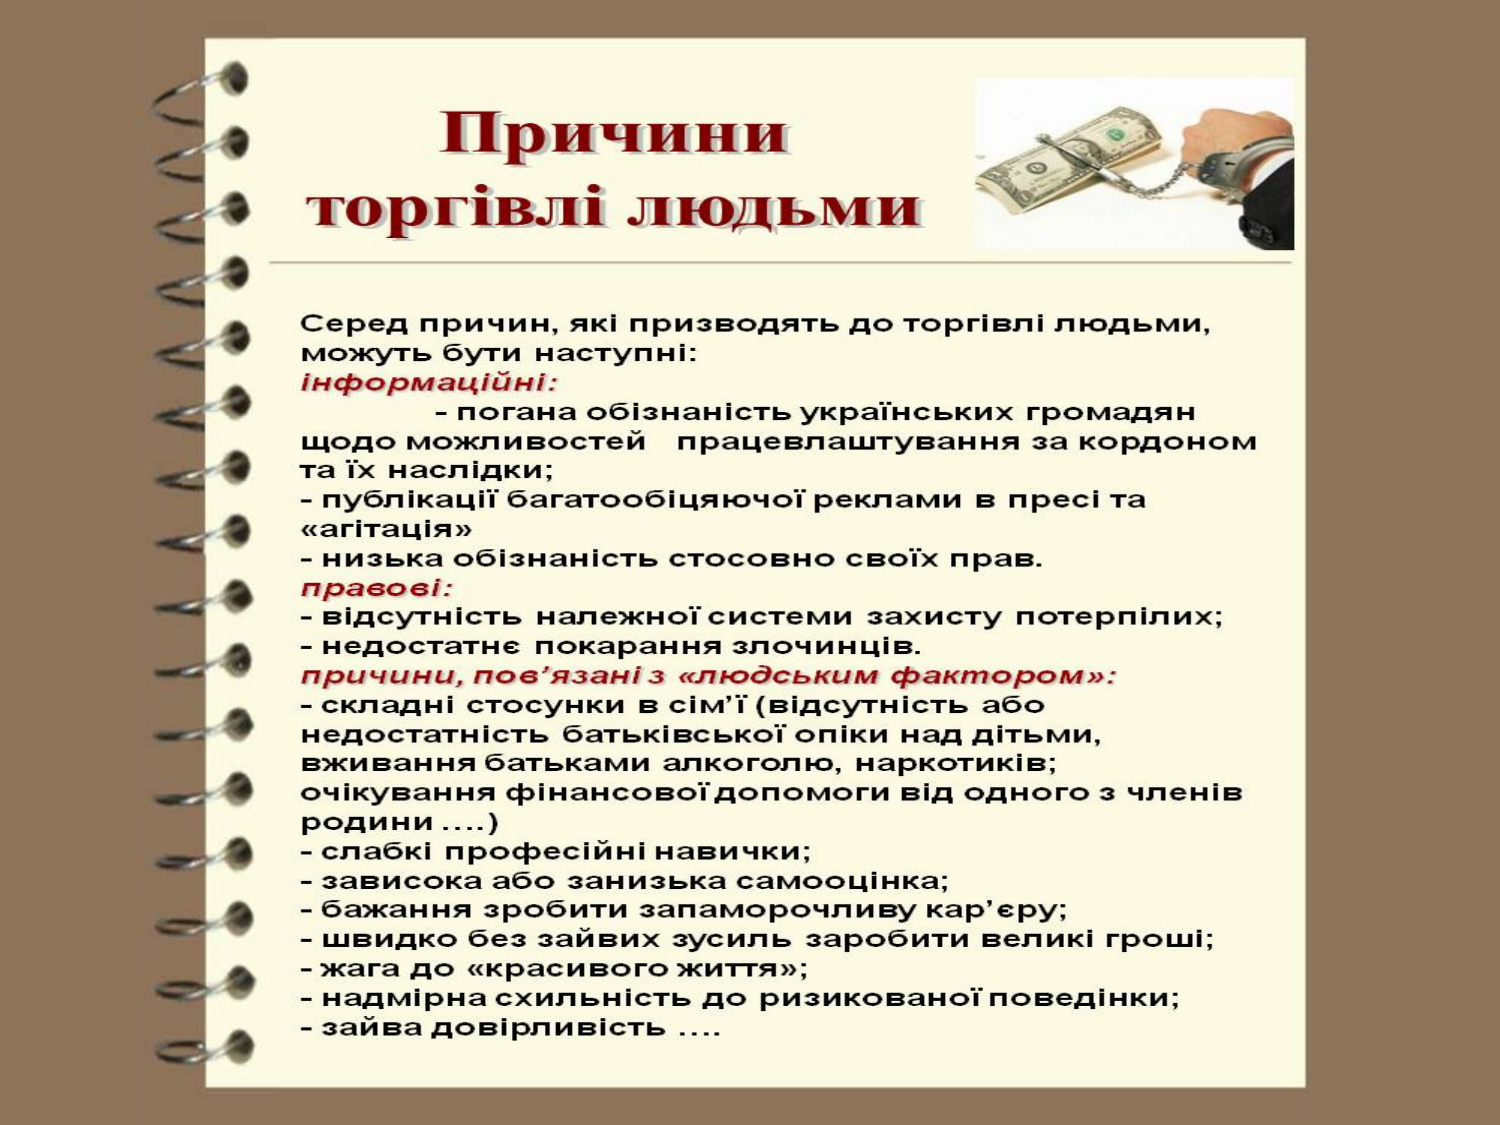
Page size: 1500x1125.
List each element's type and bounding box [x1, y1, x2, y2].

picture [135, 0, 1341, 1125]
